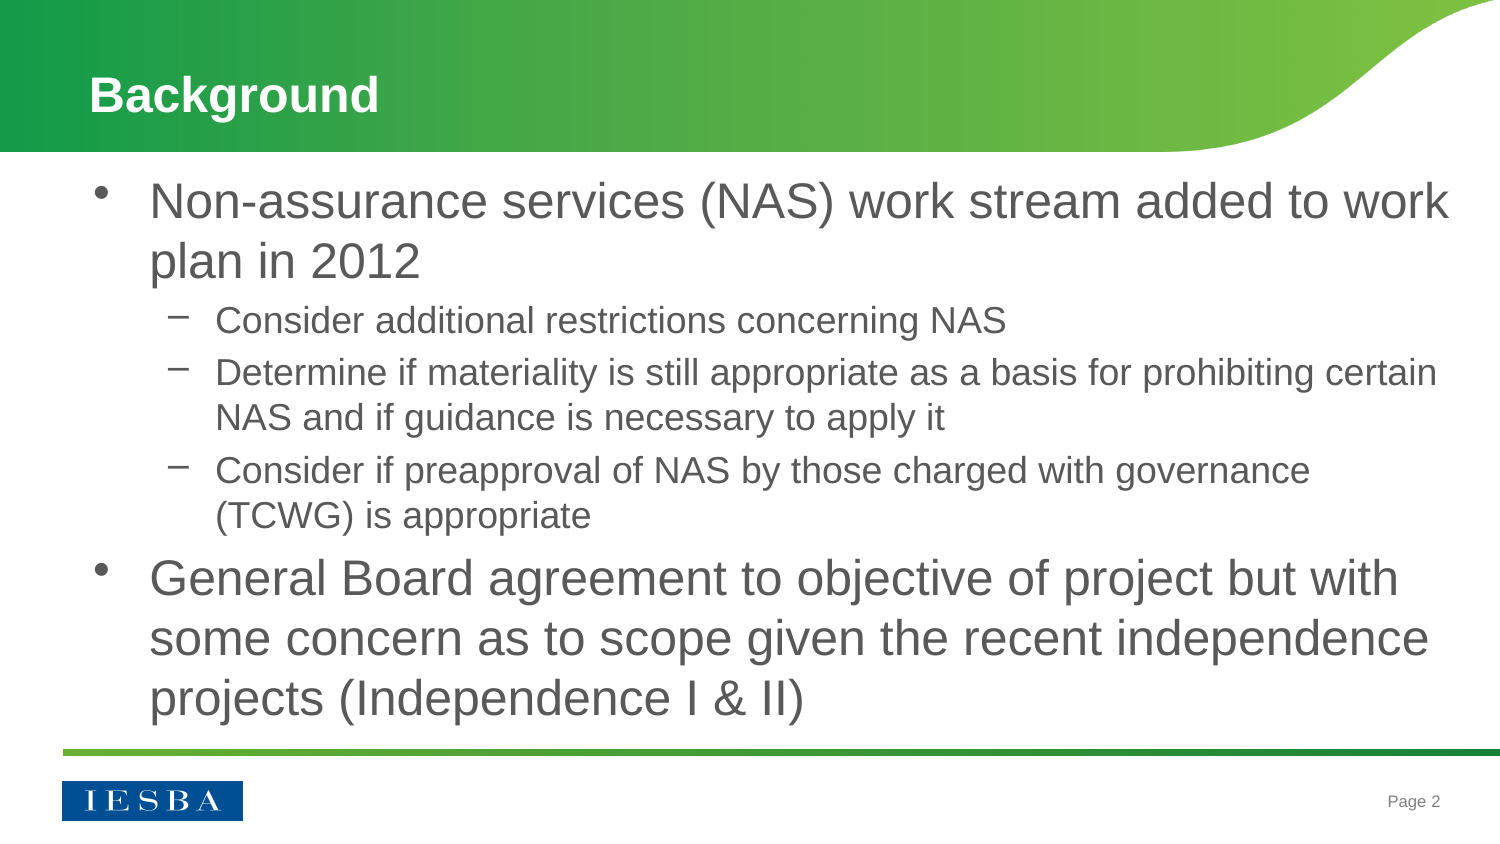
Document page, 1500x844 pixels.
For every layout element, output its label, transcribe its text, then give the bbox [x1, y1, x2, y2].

list Non-assurance services (NAS) work stream added to work plan in 2012 Consider additional restrictions concerning NAS Determine if materiality is still appropriate as a basis for prohibiting certain NAS and if guidance is necessary to apply it Consider if preapproval of NAS by those charged with governance (TCWG) is appropriate General Board agreement to objective of project but with some concern as to scope given the recent independence projects (Independence I & II) [78, 160, 1466, 747]
picture [0, 0, 1497, 152]
picture [62, 781, 243, 821]
title Background [75, 59, 1313, 125]
